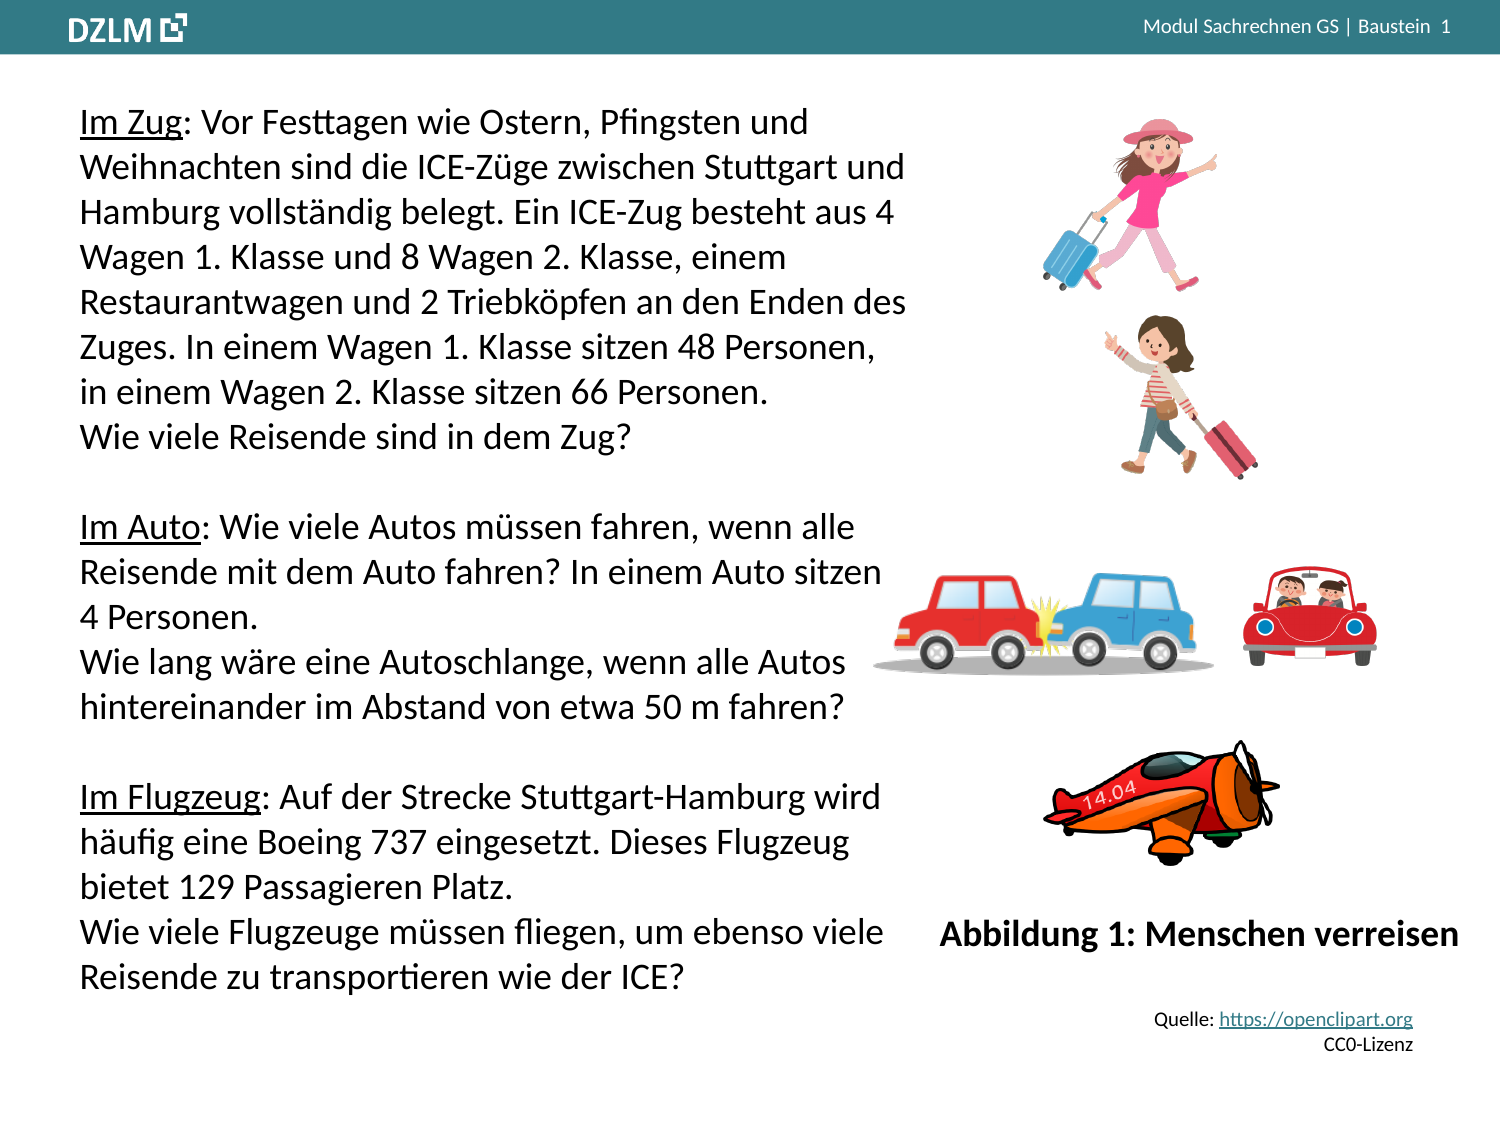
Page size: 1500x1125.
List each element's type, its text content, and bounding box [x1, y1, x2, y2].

text_box Abbildung 1: Menschen verreisen [925, 901, 1498, 962]
picture [1043, 119, 1217, 292]
picture [872, 571, 1215, 676]
text_box Quelle: https://openclipart.org CC0-Lizenz [1139, 997, 1428, 1063]
text_box Im Zug: Vor Festtagen wie Ostern, Pfingsten und Weihnachten sind die ICE-Züge zwischen Stuttgart und Hamburg vollständig belegt. Ein ICE-Zug besteht aus 4 Wagen 1. Klasse und 8 Wagen 2. Klasse, einem Restaurantwagen und 2 Triebköpfen an den Enden des Zuges. In einem Wagen 1. Klasse sitzen 48 Personen, in einem Wagen 2. Klasse sitzen 66 Personen. Wie viele Reisende sind in dem Zug? Im Auto: Wie viele Autos müssen fahren, wenn alle Reisende mit dem Auto fahren? In einem Auto sitzen 4 Personen. Wie lang wäre eine Autoschlange, wenn alle Autos hintereinander im Abstand von etwa 50 m fahren? Im Flugzeug: Auf der Strecke Stuttgart-Hamburg wird häufig eine Boeing 737 eingesetzt. Dieses Flugzeug bietet 129 Passagieren Platz. Wie viele Flugzeuge müssen fliegen, um ebenso viele Reisende zu transportieren wie der ICE? [64, 89, 925, 1005]
picture [1043, 740, 1280, 867]
picture [1242, 566, 1377, 666]
picture [1104, 315, 1259, 480]
